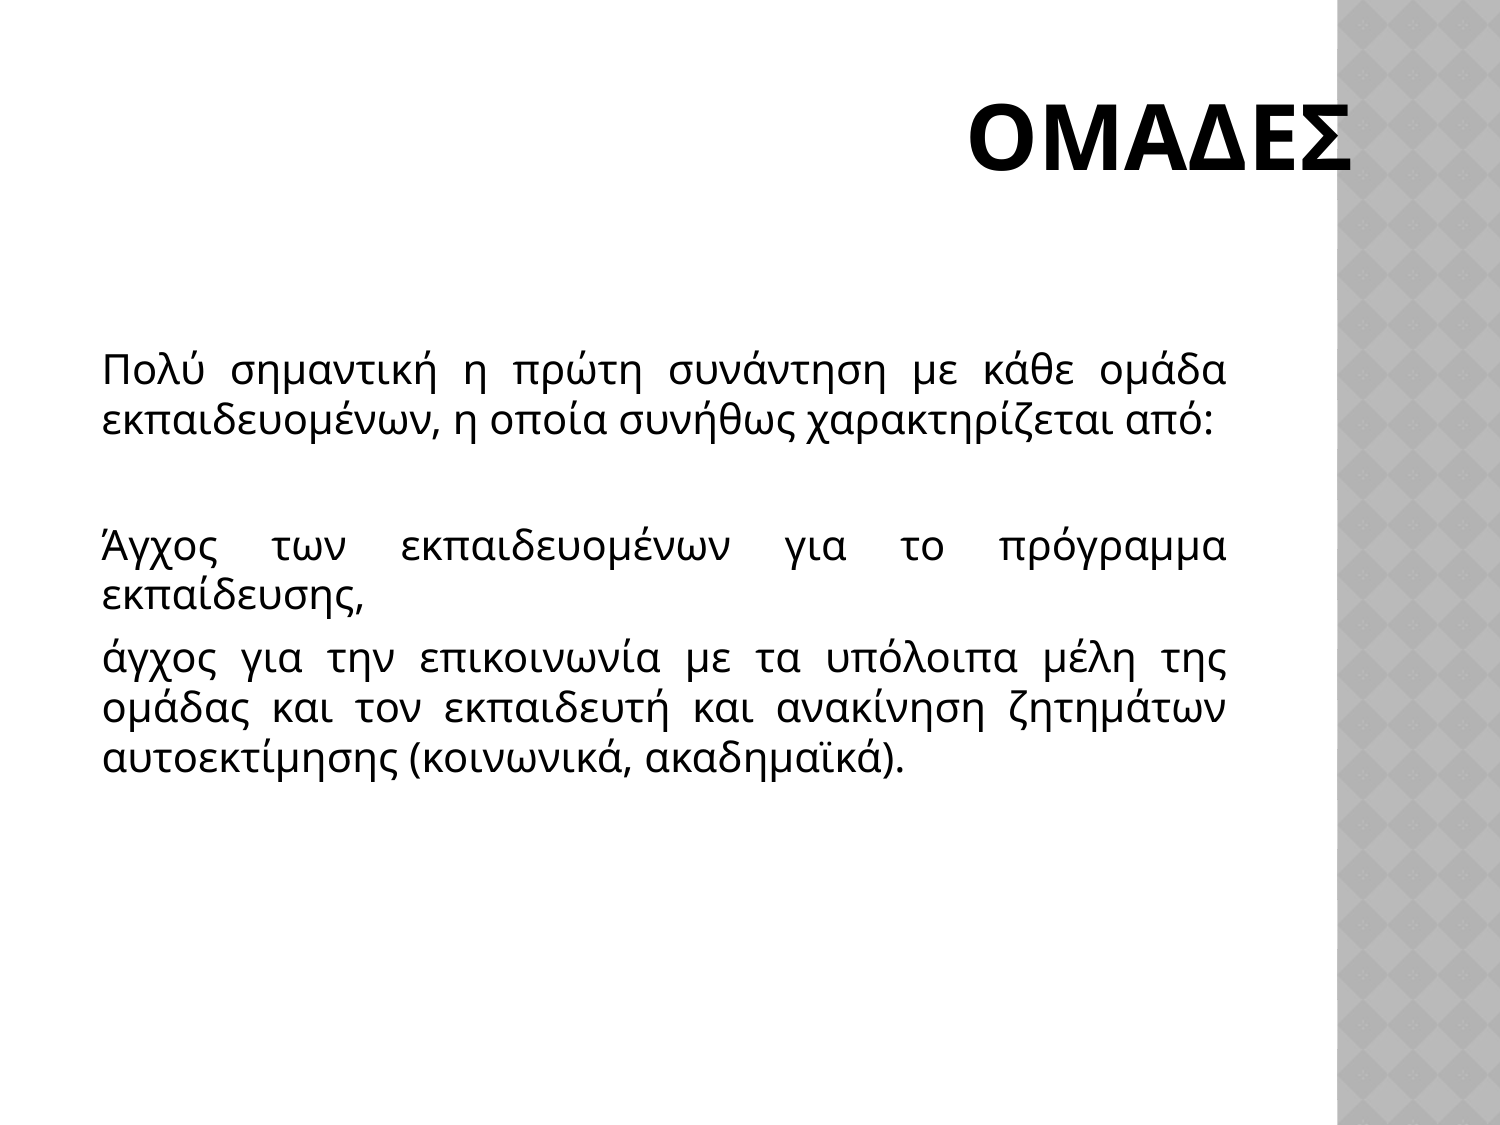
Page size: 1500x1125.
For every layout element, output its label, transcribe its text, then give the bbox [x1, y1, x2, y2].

title ΟΜΑΔΕΣ [86, 78, 1362, 209]
list Πολύ σημαντική η πρώτη συνάντηση με κάθε ομάδα εκπαιδευομένων, η οποία συνήθως χαρακτηρίζεται από: Άγχος των εκπαιδευομένων για το πρόγραμμα εκπαίδευσης, άγχος για την επικοινωνία με τα υπόλοιπα μέλη της ομάδας και τον εκπαιδευτή και ανακίνηση ζητημάτων αυτοεκτίμησης (κοινωνικά, ακαδημαϊκά). [86, 219, 1243, 976]
